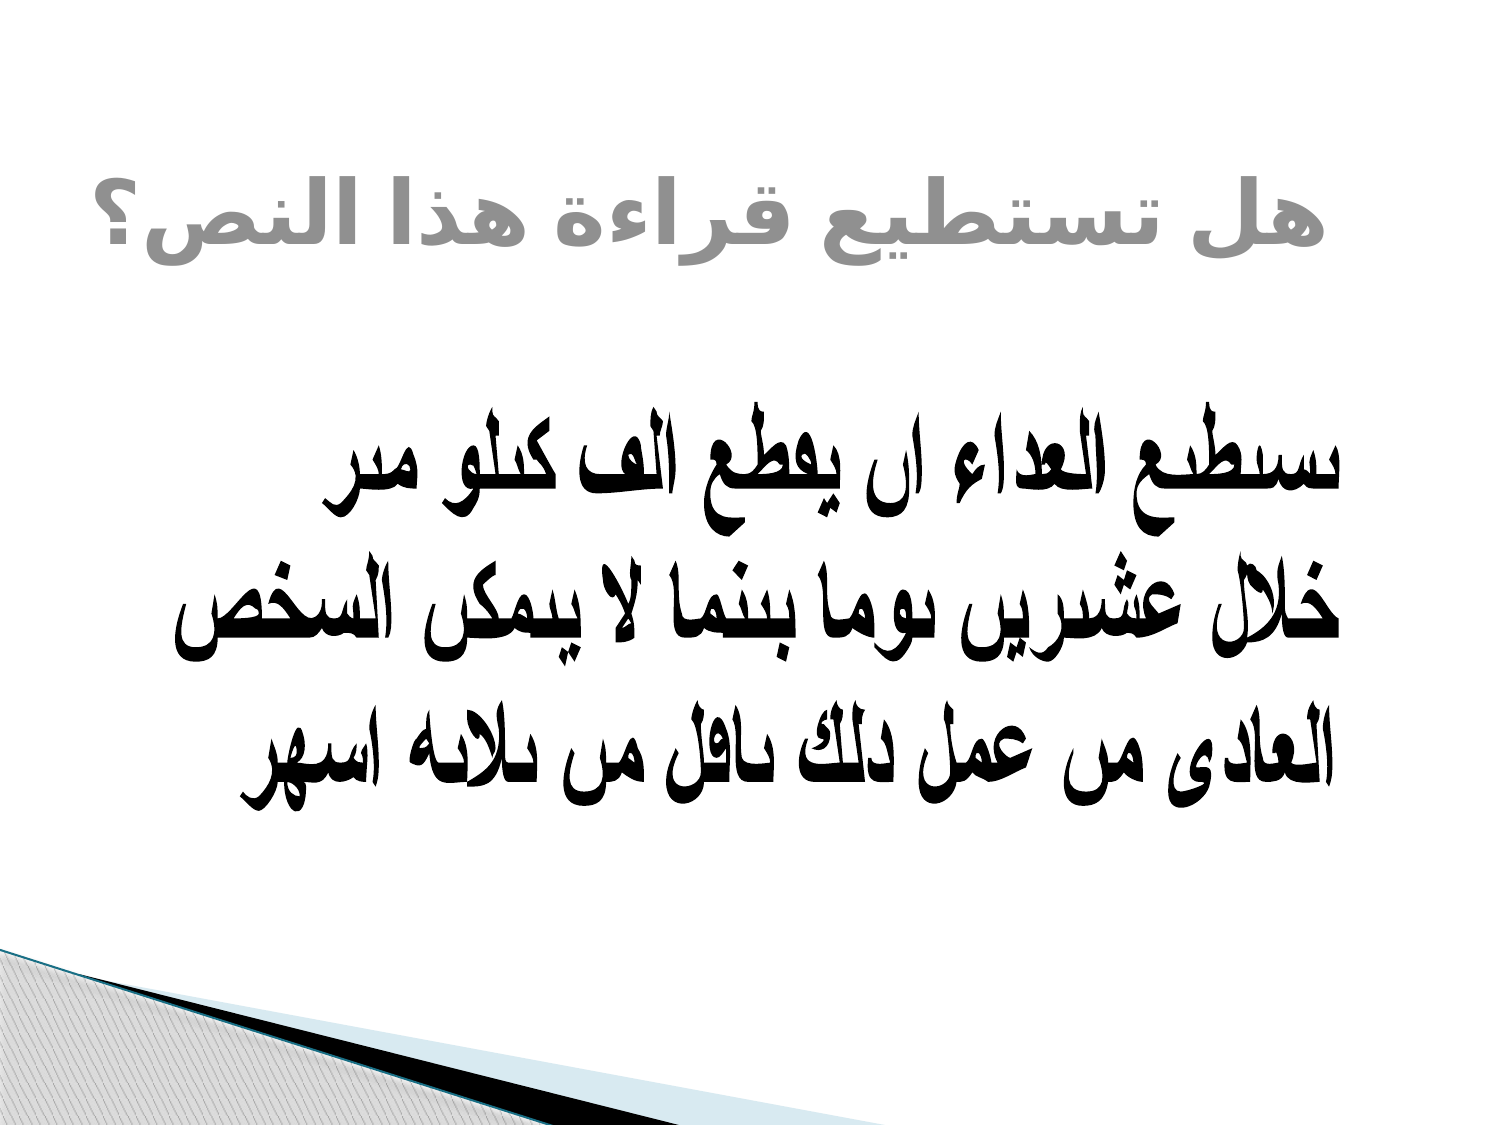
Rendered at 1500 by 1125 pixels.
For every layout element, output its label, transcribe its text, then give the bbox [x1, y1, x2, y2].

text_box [163, 396, 1348, 831]
title هل تستطيع قراءة هذا النص؟ [75, 115, 1425, 303]
